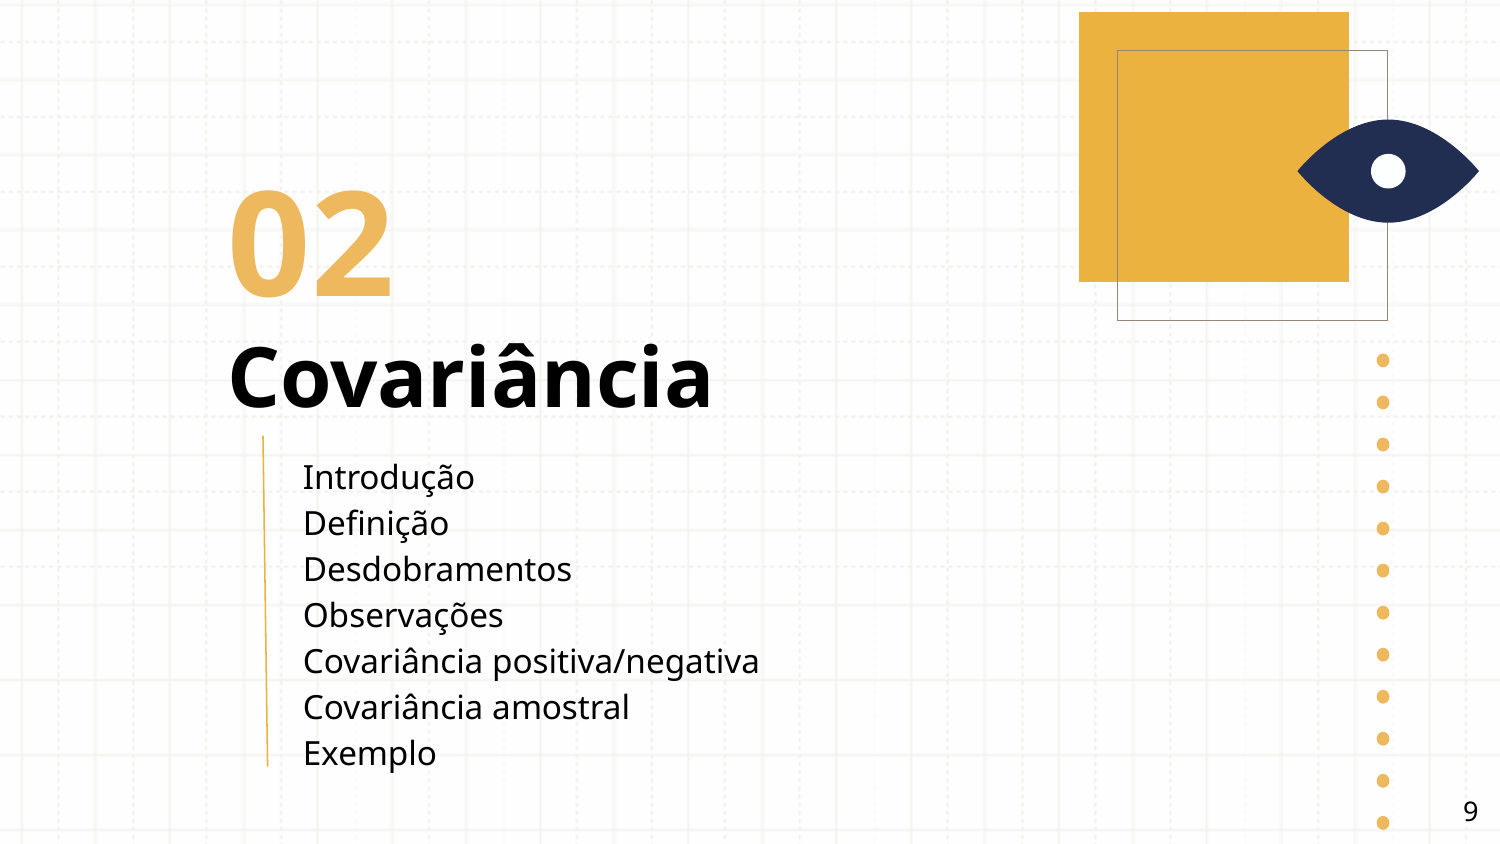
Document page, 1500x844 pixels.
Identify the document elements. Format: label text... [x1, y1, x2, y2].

title 02 [213, 163, 484, 314]
slide_number ‹#› [1403, 779, 1494, 844]
title Covariância [213, 288, 1094, 439]
subtitle Introdução Definição Desdobramentos Observações Covariância positiva/negativa Covariância amostral Exemplo [288, 435, 1169, 543]
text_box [262, 435, 268, 767]
